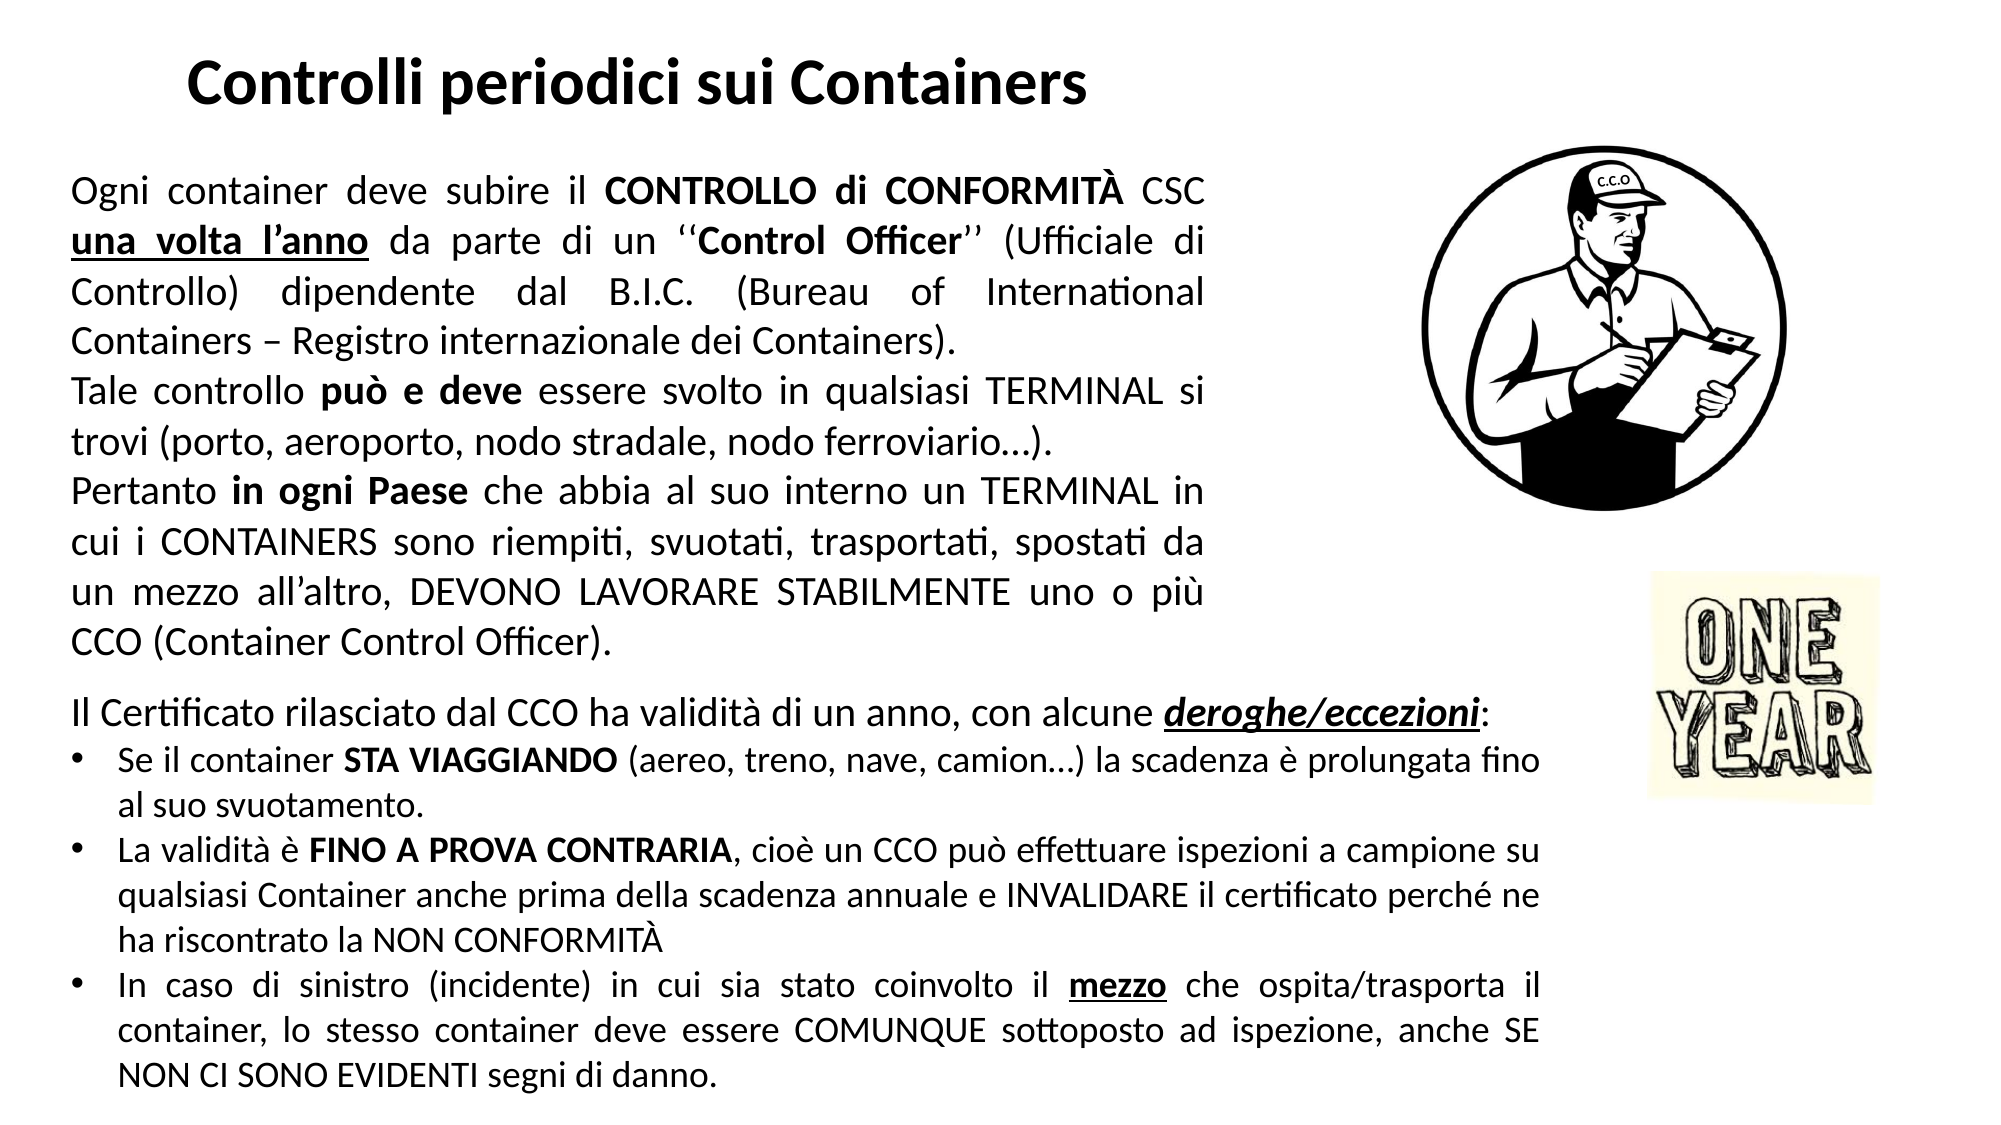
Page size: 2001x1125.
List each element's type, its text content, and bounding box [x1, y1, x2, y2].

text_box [1337, 62, 1866, 591]
text_box Controlli periodici sui Containers Ogni container deve subire il CONTROLLO di CONFORMITÀ CSC una volta l’anno da parte di un ‘‘Control Officer’’ (Ufficiale di Controllo) dipendente dal B.I.C. (Bureau of International Containers – Registro internazionale dei Containers). Tale controllo può e deve essere svolto in qualsiasi TERMINAL si trovi (porto, aeroporto, nodo stradale, nodo ferroviario…). Pertanto in ogni Paese che abbia al suo interno un TERMINAL in cui i CONTAINERS sono riempiti, svuotati, trasportati, spostati da un mezzo all’altro, DEVONO LAVORARE STABILMENTE uno o più CCO (Container Control Officer). [55, 30, 1221, 627]
picture [1647, 571, 1881, 805]
text_box Il Certificato rilasciato dal CCO ha validità di un anno, con alcune deroghe/eccezioni: Se il container STA VIAGGIANDO (aereo, treno, nave, camion…) la scadenza è prolungata fino al suo svuotamento. La validità è FINO A PROVA CONTRARIA, cioè un CCO può effettuare ispezioni a campione su qualsiasi Container anche prima della scadenza annuale e INVALIDARE il certificato perché ne ha riscontrato la NON CONFORMITÀ In caso di sinistro (incidente) in cui sia stato coinvolto il mezzo che ospita/trasporta il container, lo stesso container deve essere COMUNQUE sottoposto ad ispezione, anche SE NON CI SONO EVIDENTI segni di danno. [55, 627, 1557, 1103]
